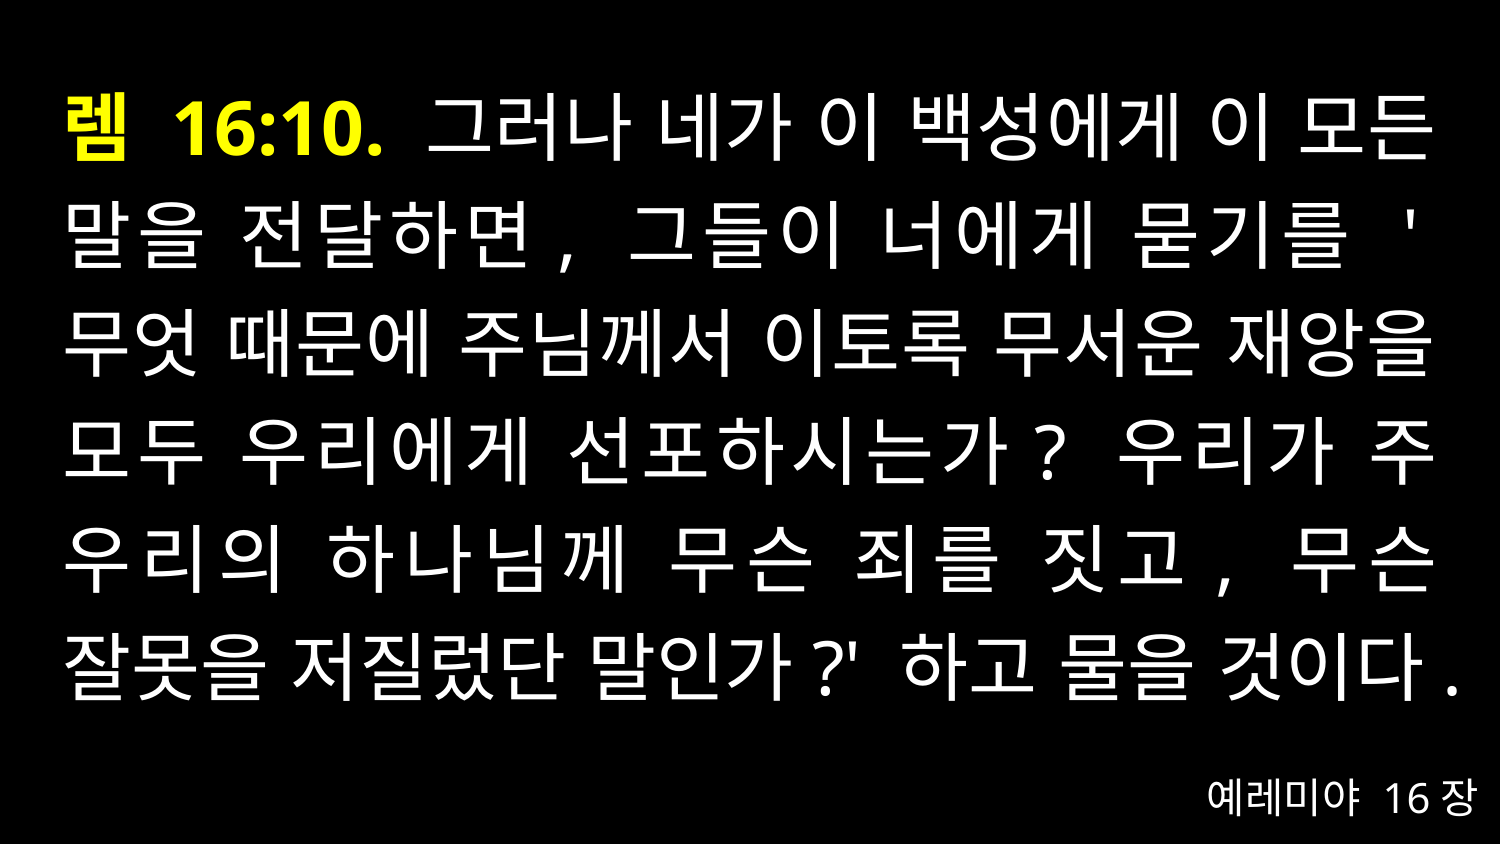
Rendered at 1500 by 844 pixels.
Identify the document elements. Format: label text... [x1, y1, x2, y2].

subtitle 예레미야 16장 [916, 770, 1500, 844]
title 렘 16:10. 그러나 네가 이 백성에게 이 모든 말을 전달하면, 그들이 너에게 묻기를 '무엇 때문에 주님께서 이토록 무서운 재앙을 모두 우리에게 선포하시는가? 우리가 주 우리의 하나님께 무슨 죄를 짓고, 무슨 잘못을 저질렀단 말인가?' 하고 물을 것이다. [0, 0, 1500, 844]
